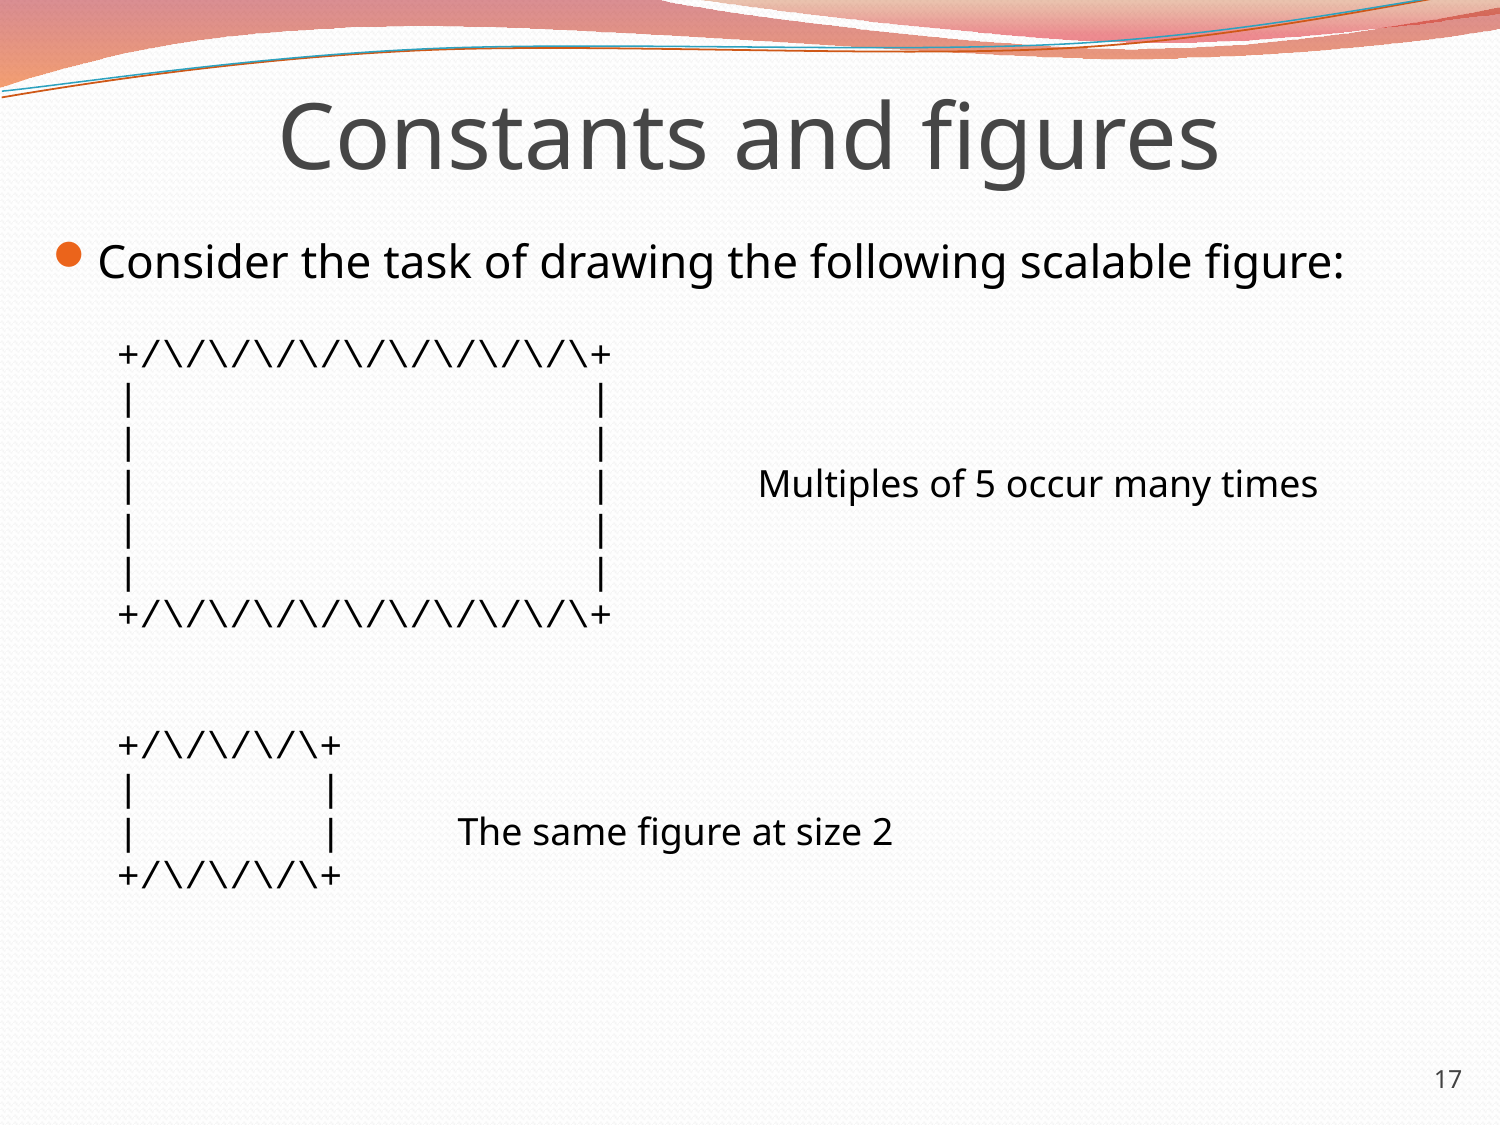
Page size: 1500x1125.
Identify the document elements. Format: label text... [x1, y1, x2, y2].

list Consider the task of drawing the following scalable figure: +/\/\/\/\/\/\/\/\/\/\+ | | | | | | Multiples of 5 occur many times | | | | +/\/\/\/\/\/\/\/\/\/\+ +/\/\/\/\+ | | | | The same figure at size 2 +/\/\/\/\+ [37, 224, 1500, 1075]
title Constants and figures [75, 72, 1425, 188]
